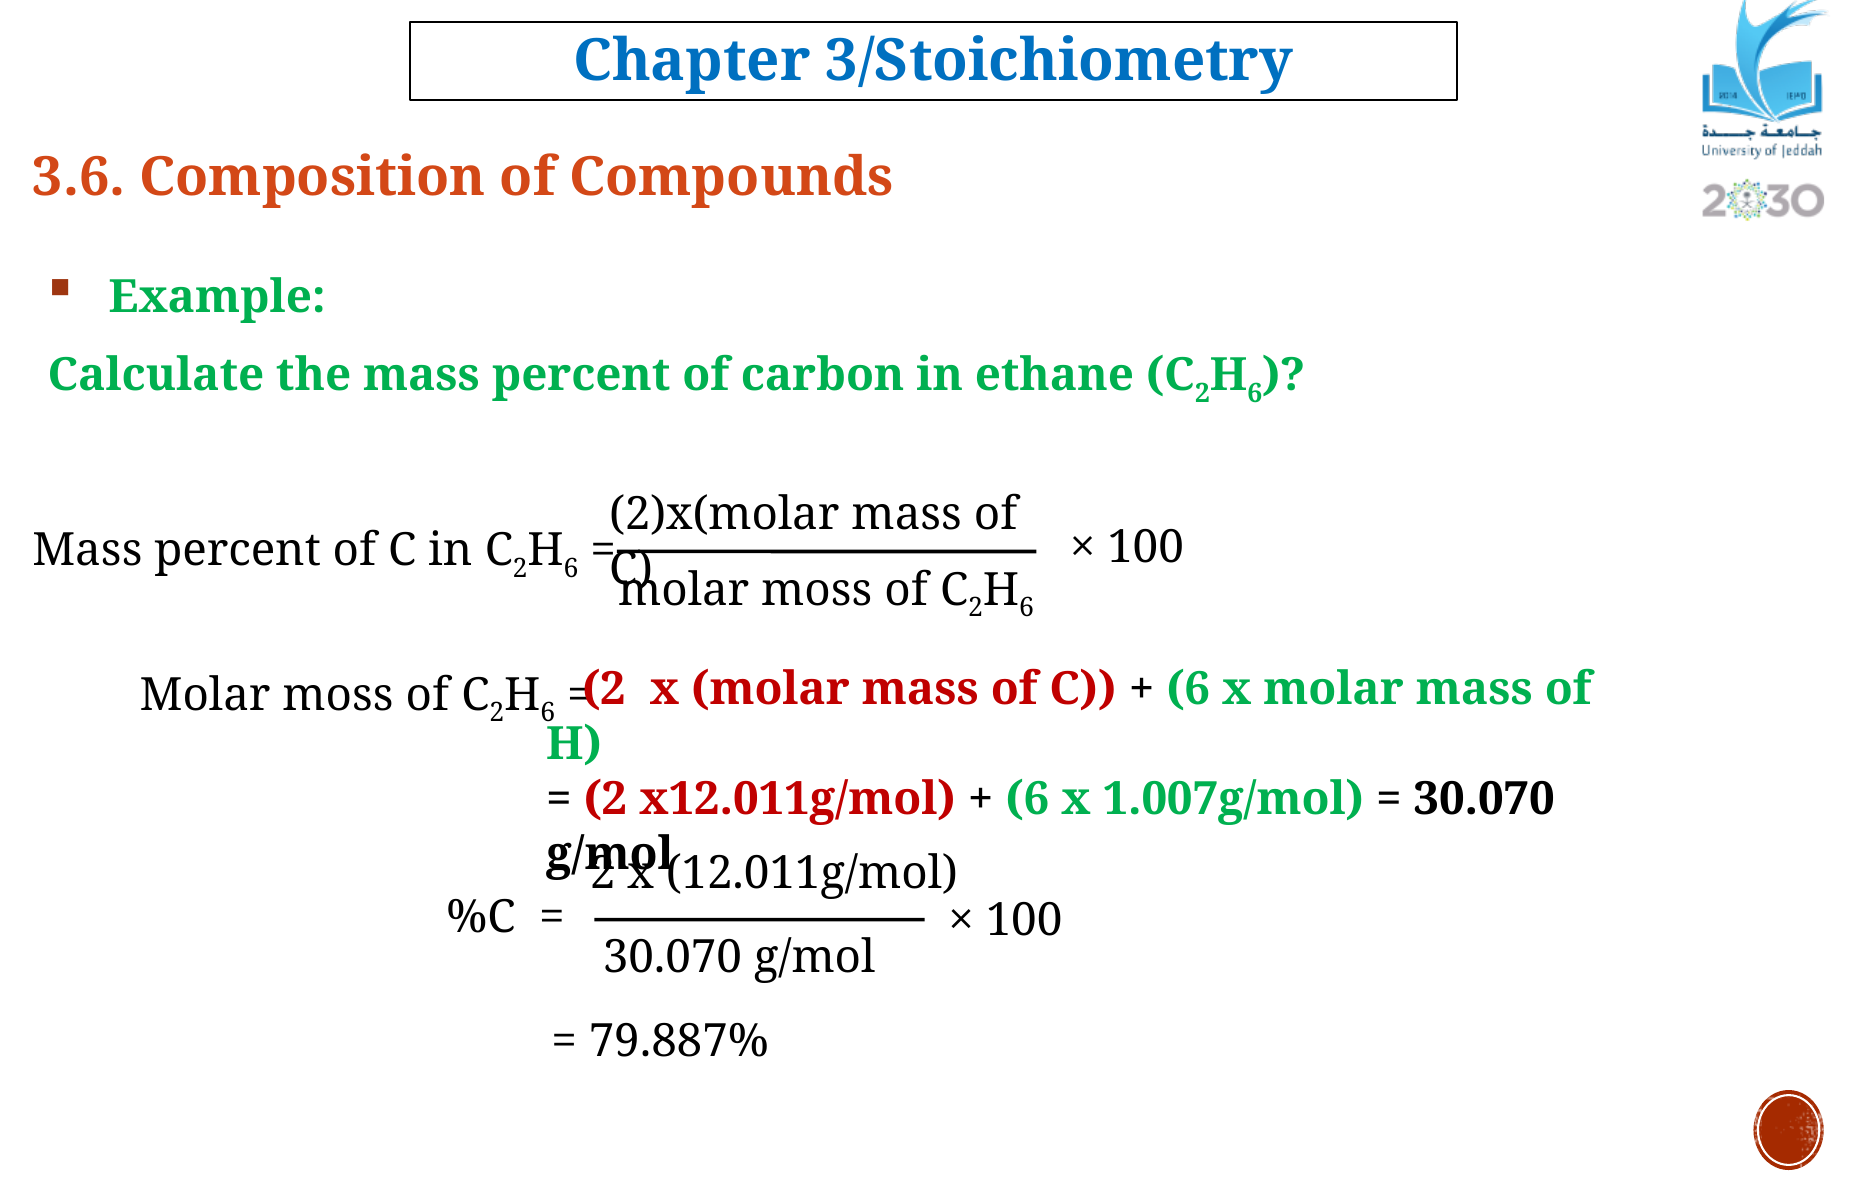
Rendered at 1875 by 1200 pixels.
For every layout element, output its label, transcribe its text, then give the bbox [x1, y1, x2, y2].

text_box Chapter 3/Stoichiometry [409, 21, 1458, 101]
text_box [34, 477, 1626, 1081]
text_box 3.6. Composition of Compounds [17, 133, 1223, 215]
picture [1681, 0, 1846, 227]
list Example: Calculate the mass percent of carbon in ethane (C2H6)? [32, 265, 1540, 426]
